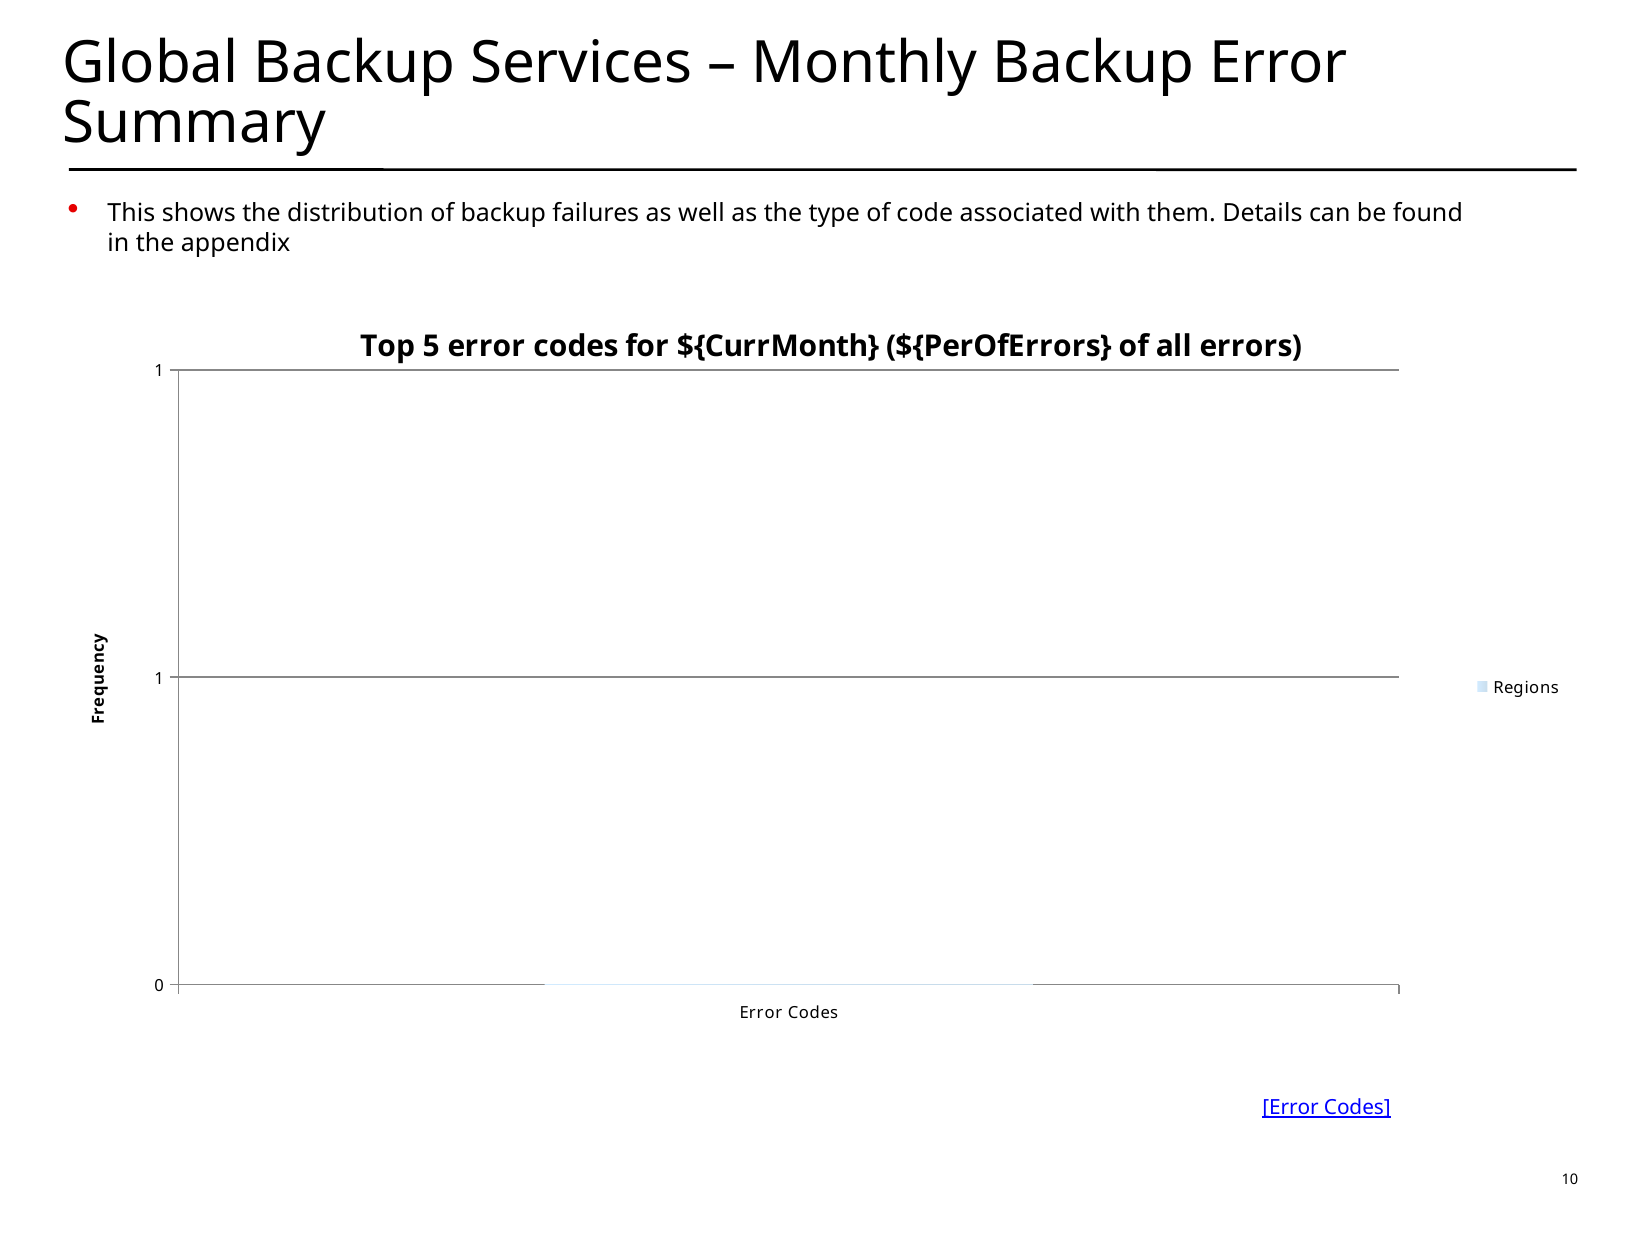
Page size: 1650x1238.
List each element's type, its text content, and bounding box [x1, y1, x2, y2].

title Global Backup Services – Monthly Backup Error Summary [62, 0, 1571, 155]
text_box [Error Codes] [1262, 1093, 1500, 1132]
slide_number 9 [1510, 1125, 1579, 1188]
list This shows the distribution of backup failures as well as the type of code associated with them. Details can be found in the appendix [68, 196, 1484, 291]
chart [37, 293, 1626, 1028]
